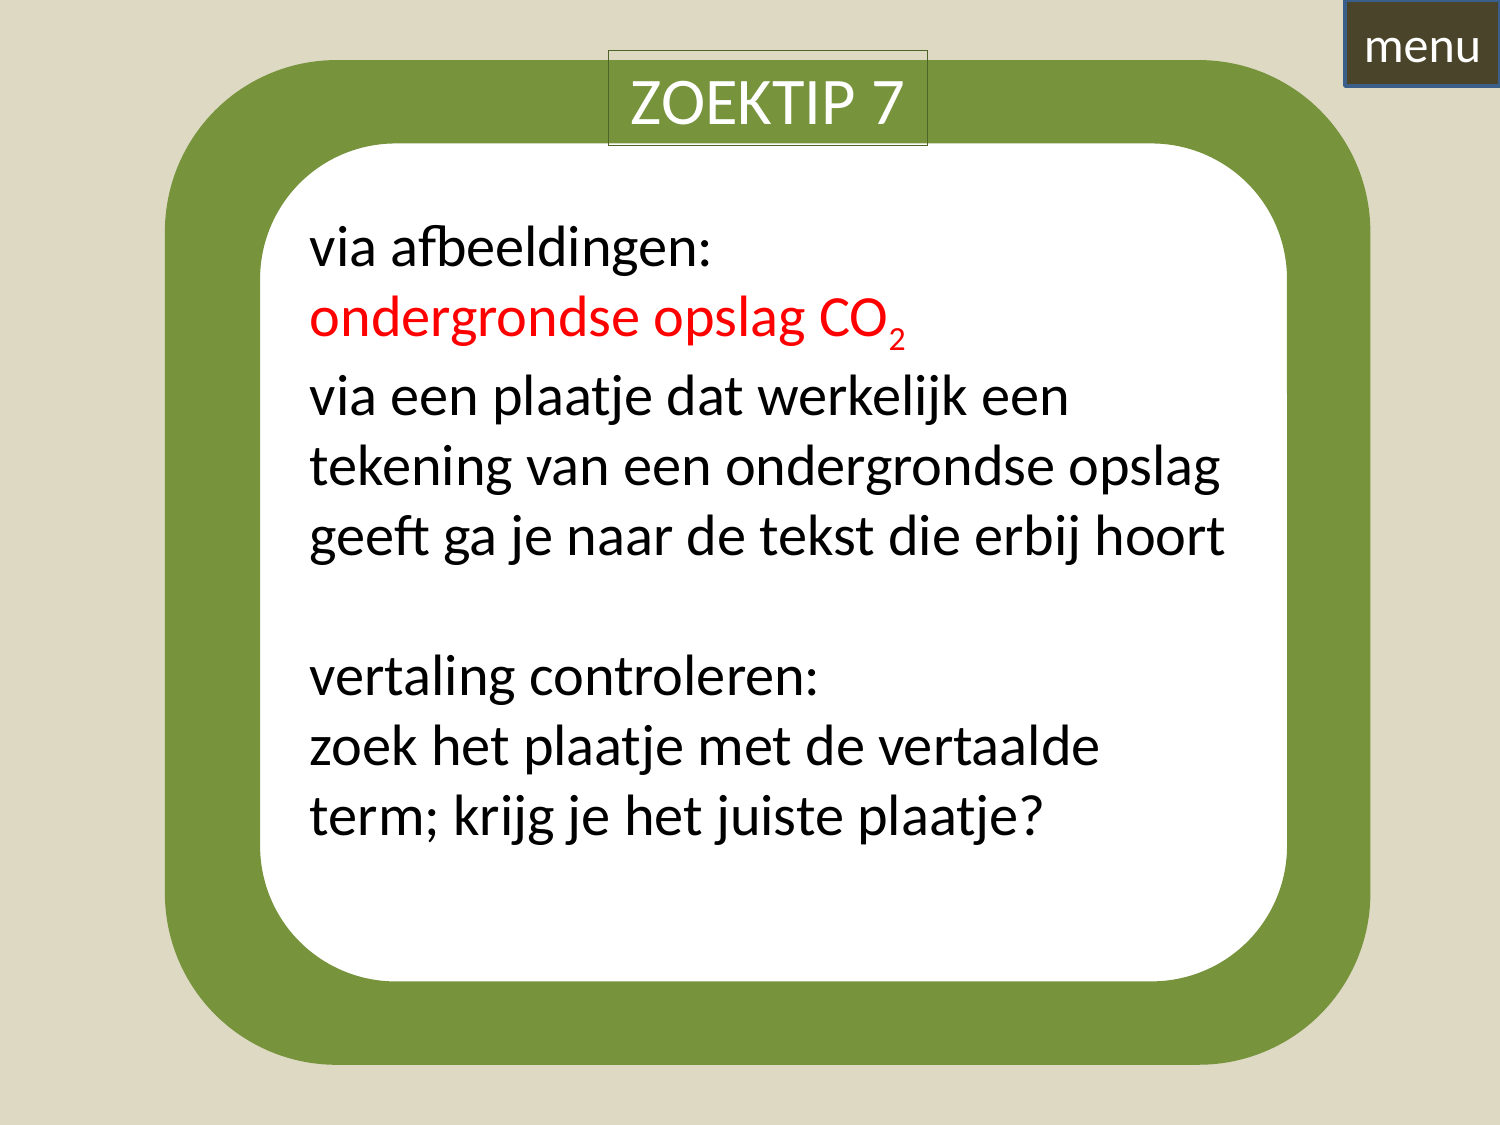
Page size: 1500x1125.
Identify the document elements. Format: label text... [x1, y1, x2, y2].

text_box [169, 64, 1367, 1061]
text_box menu [1343, 0, 1500, 88]
text_box ZOEKTIP 7 [608, 50, 928, 146]
text_box via afbeeldingen: ondergrondse opslag CO2 via een plaatje dat werkelijk een tekening van een ondergrondse opslag geeft ga je naar de tekst die erbij hoort vertaling controleren: zoek het plaatje met de vertaalde term; krijg je het juiste plaatje? [251, 135, 1296, 990]
